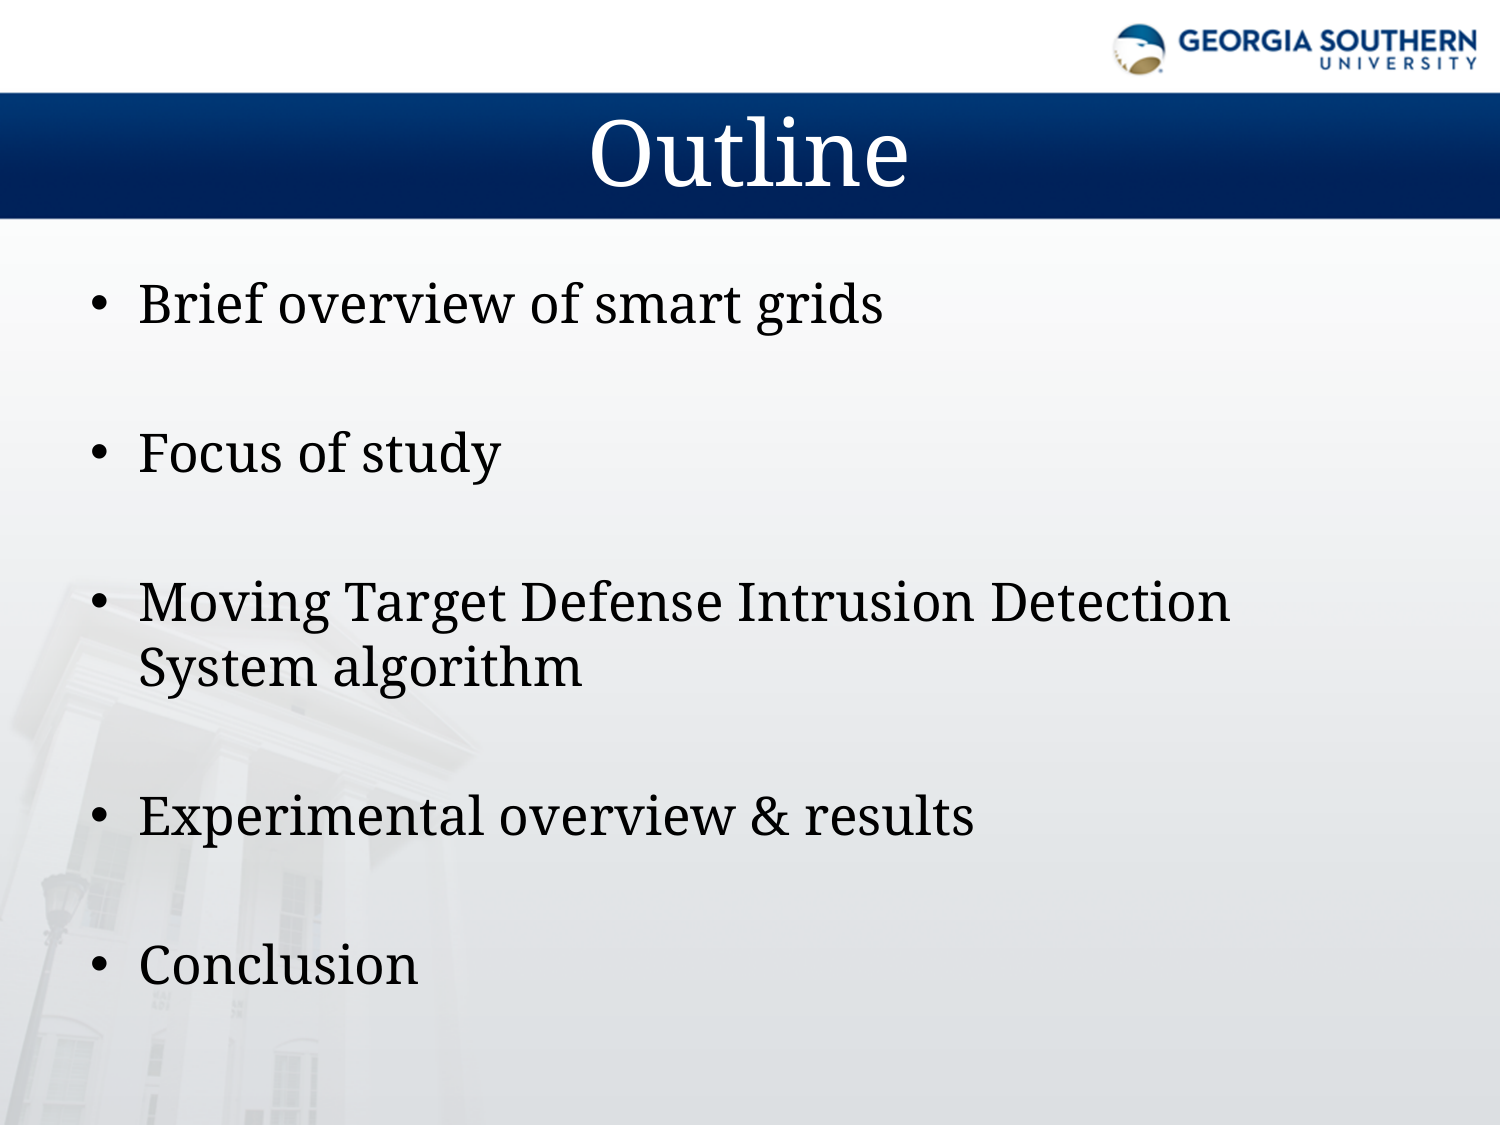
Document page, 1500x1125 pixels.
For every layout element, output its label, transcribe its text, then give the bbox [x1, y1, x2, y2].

title Outline [75, 56, 1425, 244]
list Brief overview of smart grids Focus of study Moving Target Defense Intrusion Detection System algorithm Experimental overview & results Conclusion [75, 262, 1425, 1005]
picture [0, 0, 1500, 1125]
